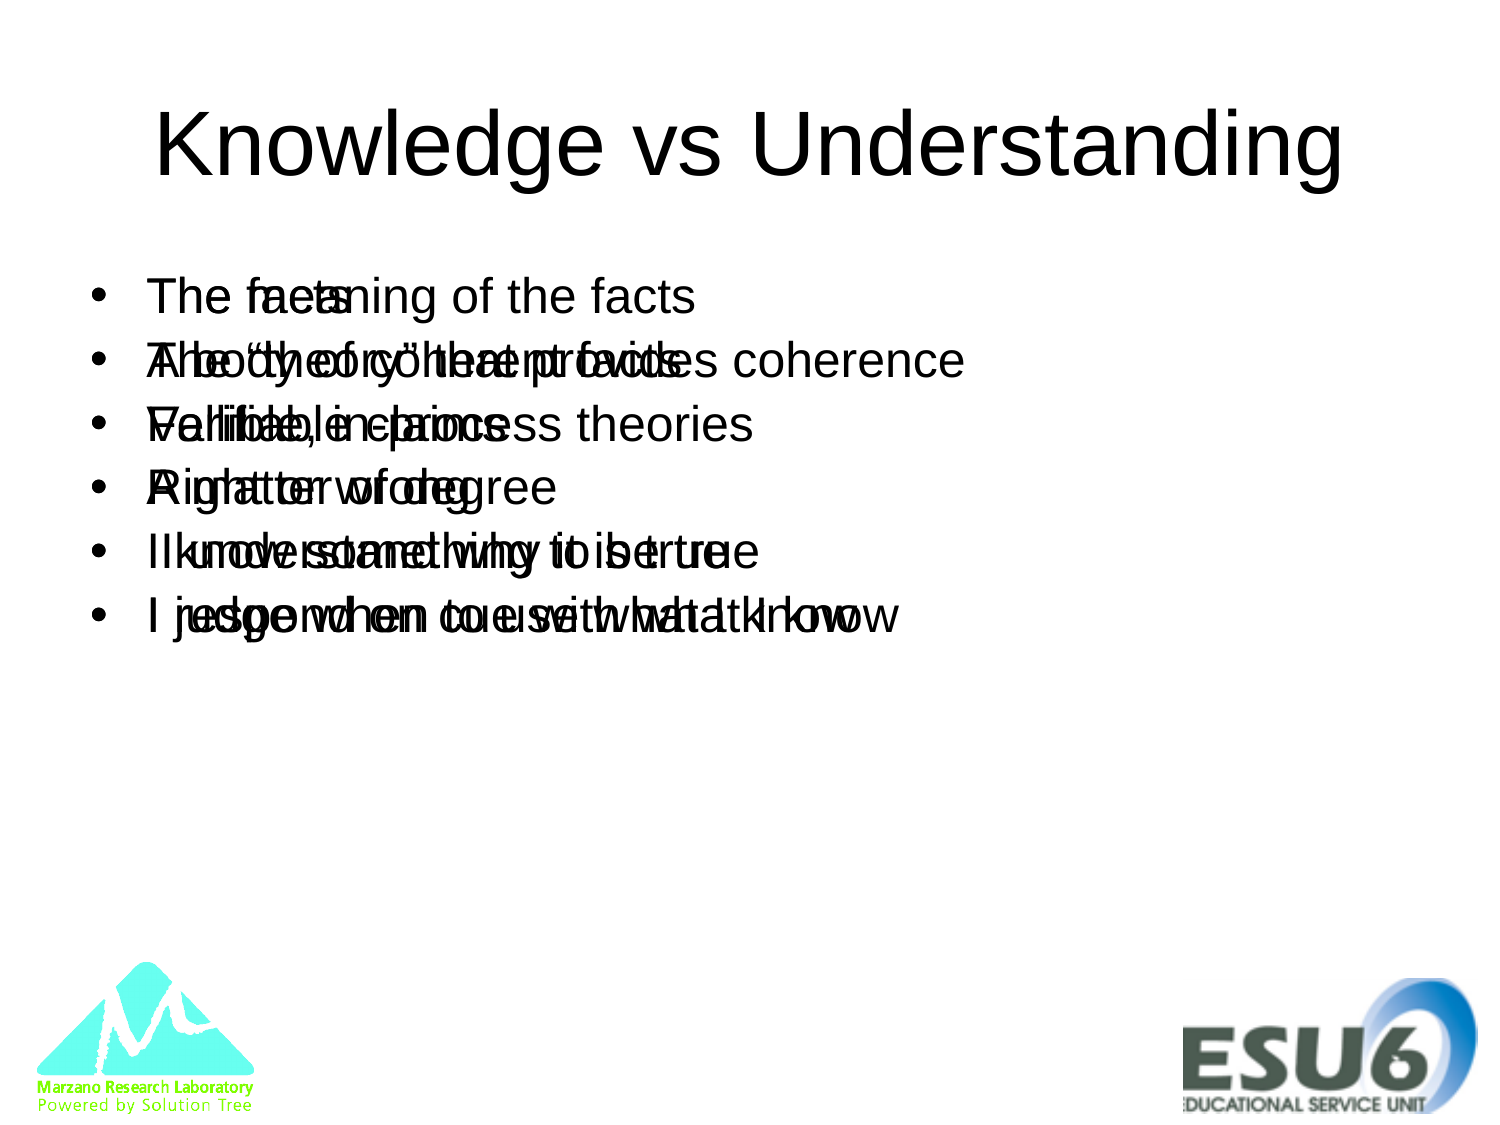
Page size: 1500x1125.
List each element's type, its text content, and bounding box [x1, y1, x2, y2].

picture [1183, 978, 1478, 1114]
picture [37, 962, 254, 1114]
title Knowledge vs Understanding [75, 45, 1425, 233]
list The meaning of the facts The “theory” that provides coherence Fallible, in-process theories A matter of degree I understand why it is true I judge when to use what I know [75, 262, 1425, 1005]
